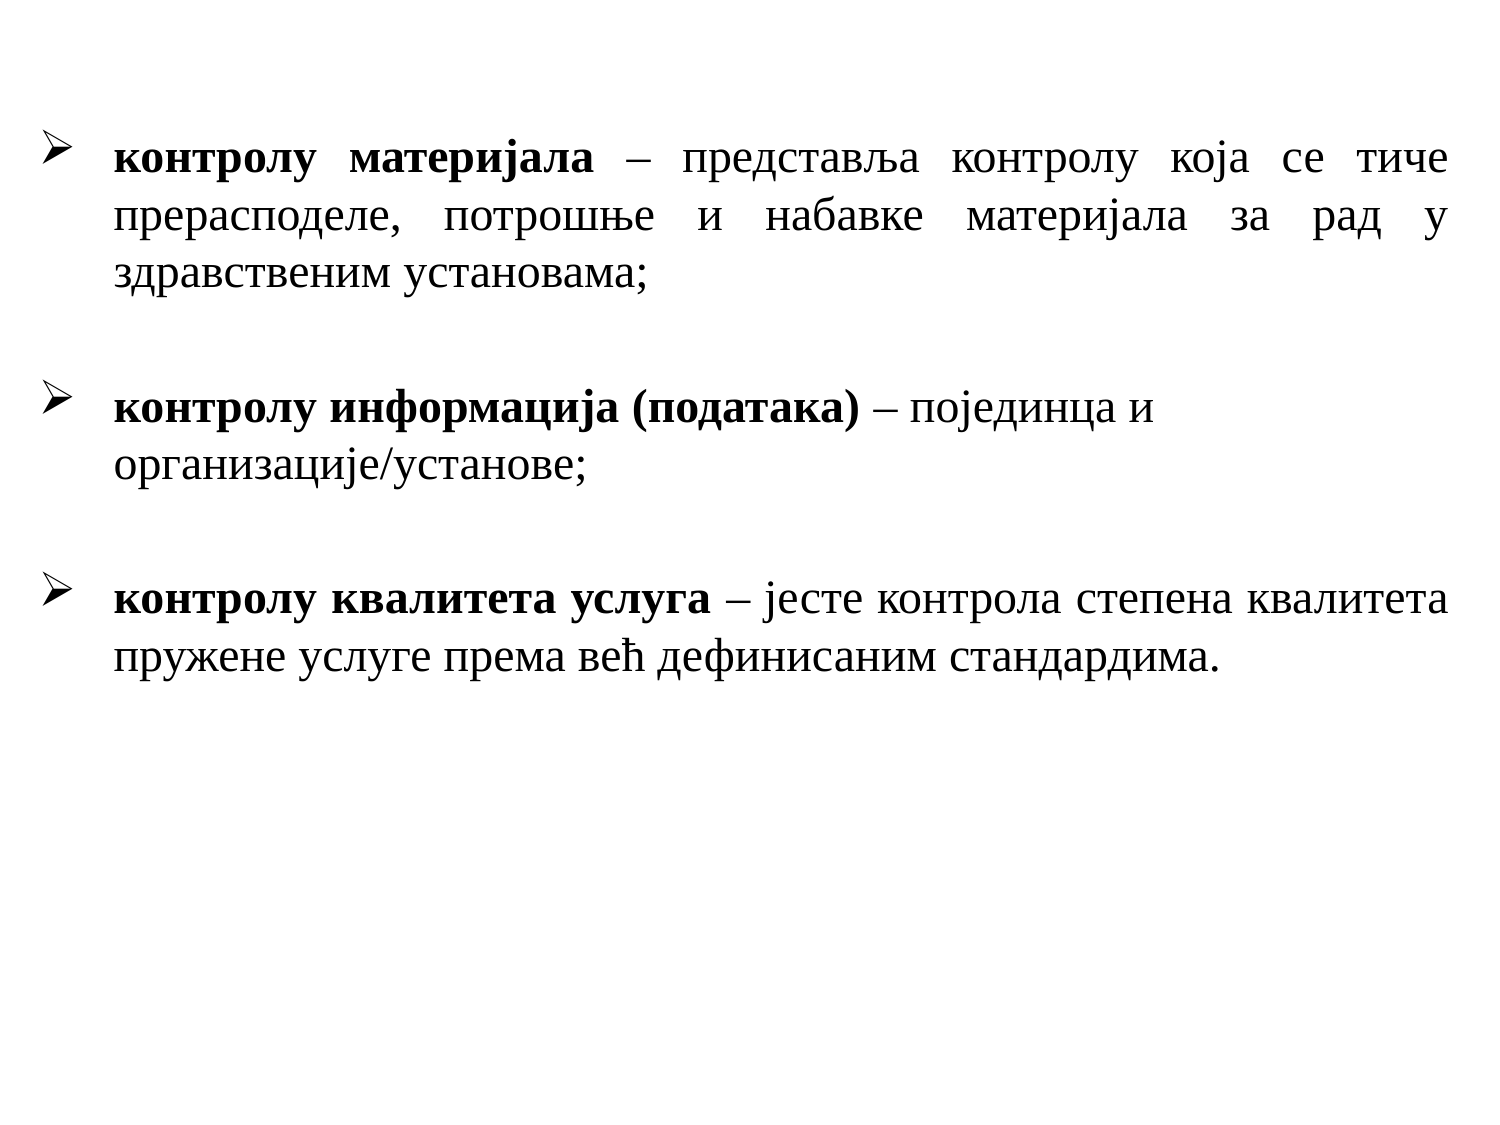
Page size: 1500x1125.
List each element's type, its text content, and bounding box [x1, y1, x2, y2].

list контролу материјала – представља контролу која се тиче прерасподеле, потрошње и набавке материјала за рад у здравственим установама; контролу информација (података) – појединца и организације/установе; контролу квалитета услуга – јесте контрола степена квалитета пружене услуге према већ дефинисаним стандардима. [23, 117, 1465, 868]
